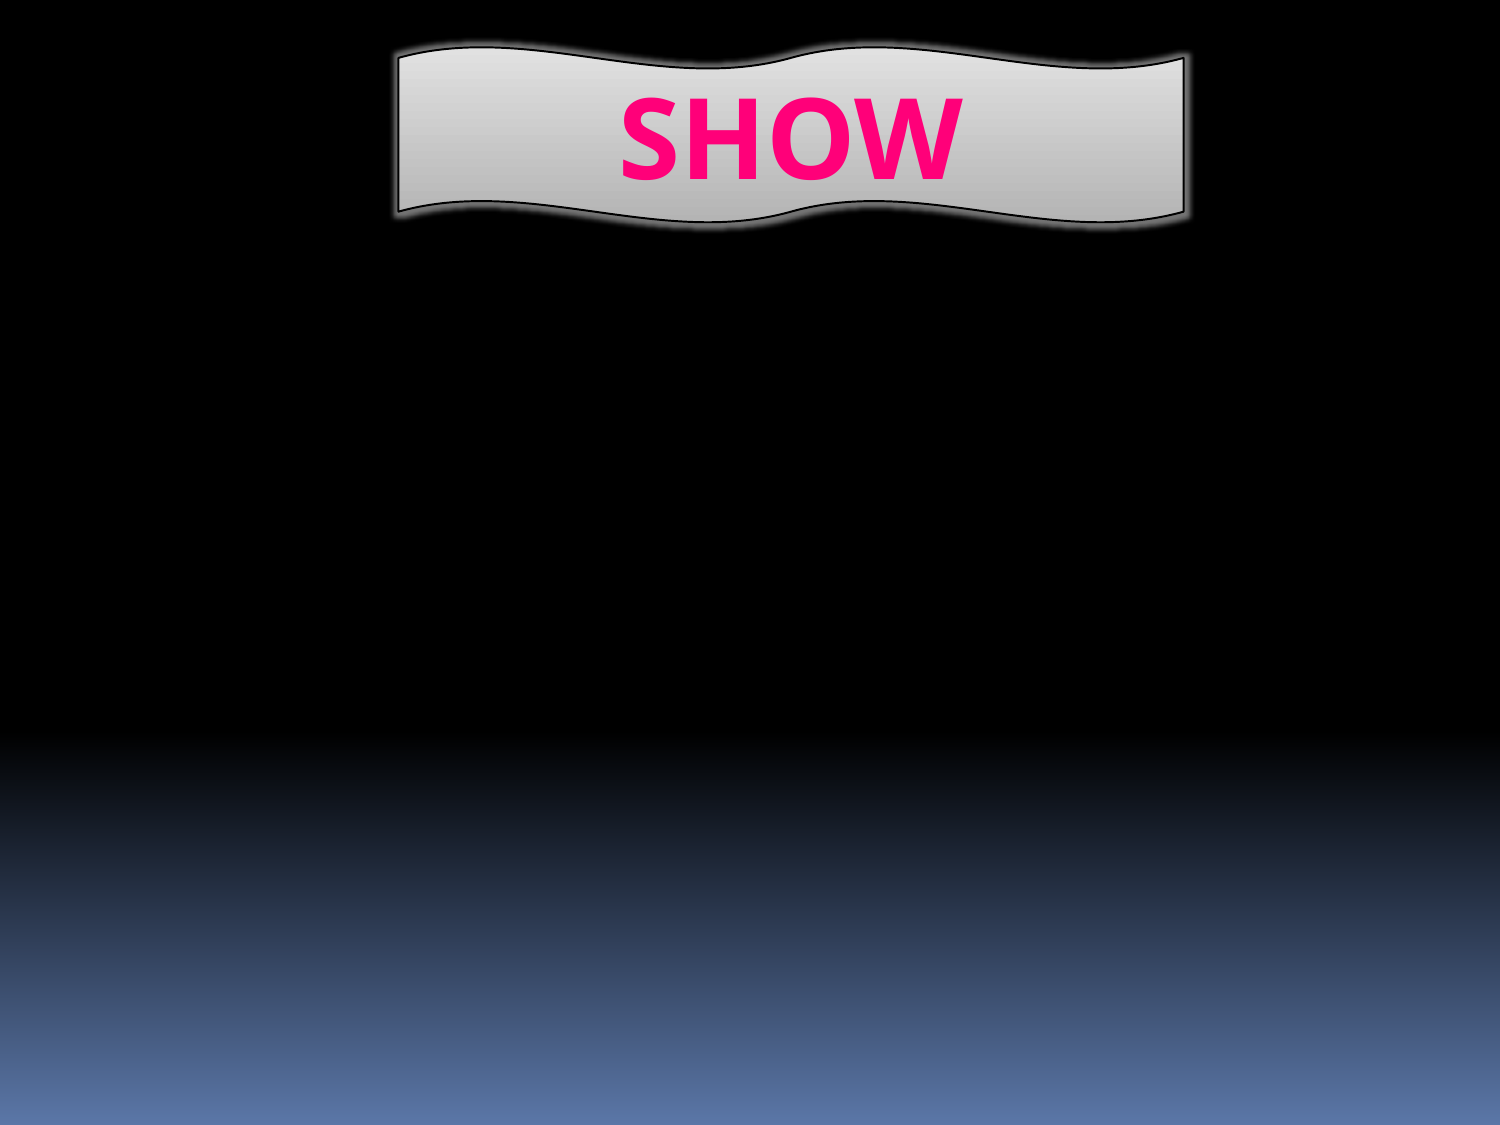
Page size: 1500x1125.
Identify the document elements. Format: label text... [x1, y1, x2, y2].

text_box SHOW [397, 46, 1185, 224]
